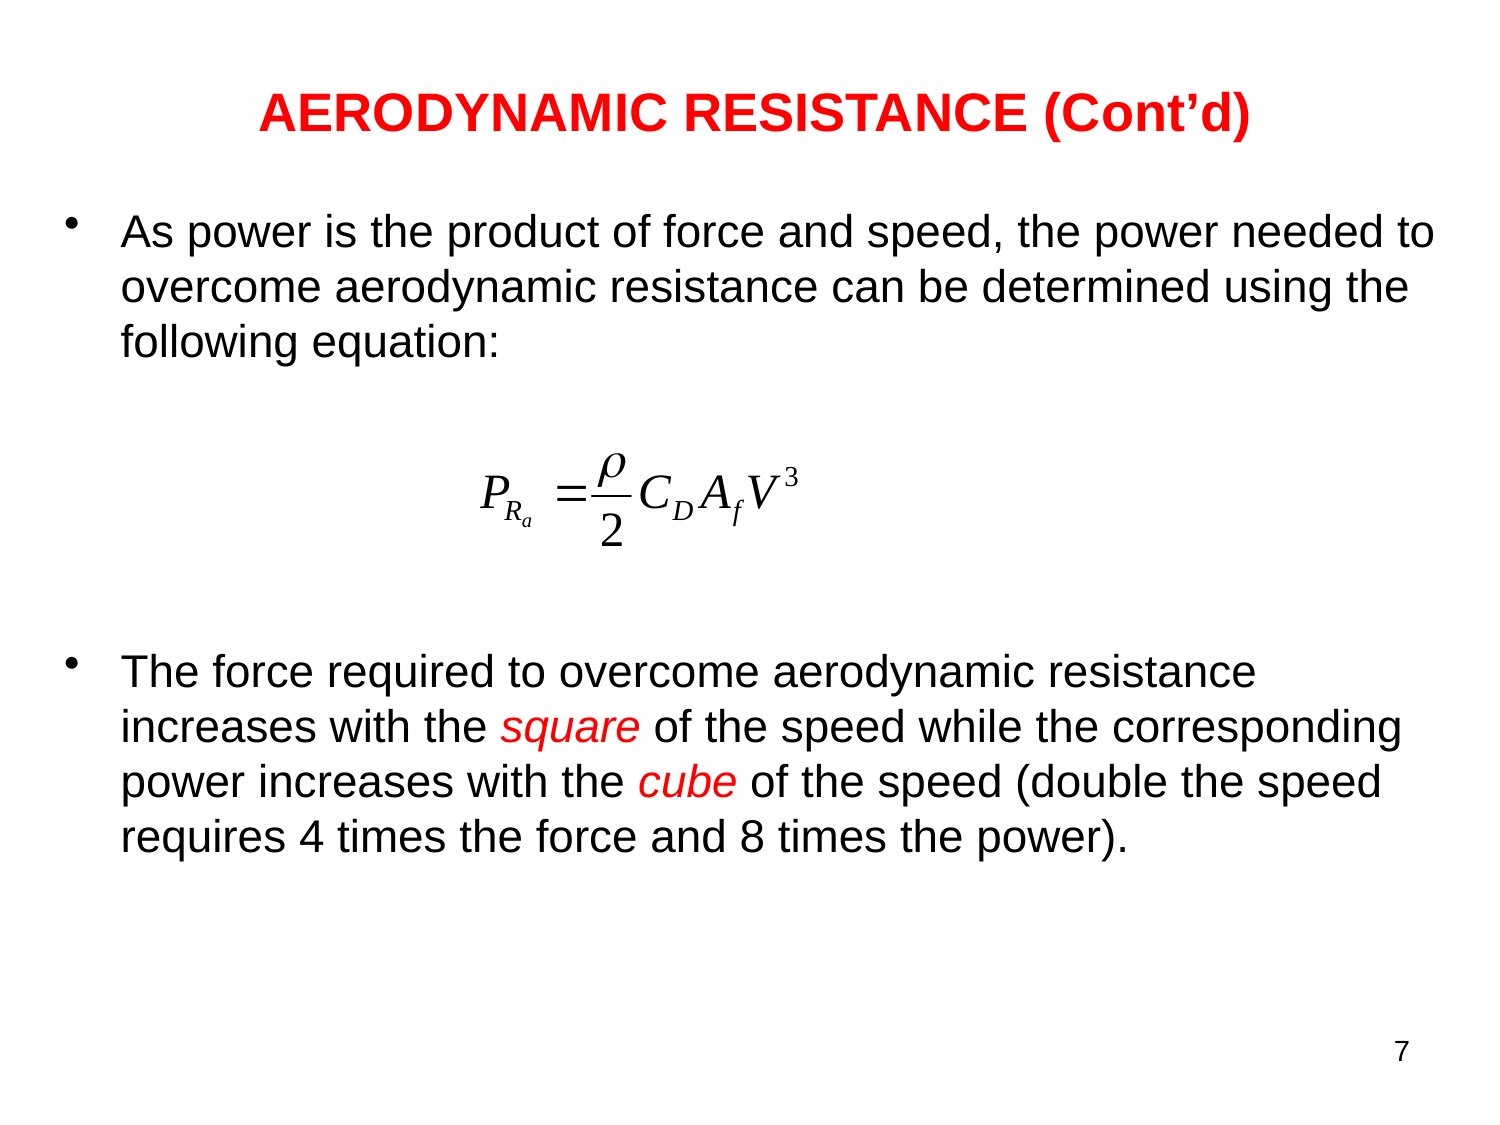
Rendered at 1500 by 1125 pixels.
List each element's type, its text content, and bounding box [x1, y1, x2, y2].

title AERODYNAMIC RESISTANCE (Cont’d) [41, 42, 1471, 177]
text_box As power is the product of force and speed, the power needed to overcome aerodynamic resistance can be determined using the following equation: The force required to overcome aerodynamic resistance increases with the square of the speed while the corresponding power increases with the cube of the speed (double the speed requires 4 times the force and 8 times the power). [49, 194, 1457, 377]
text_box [471, 429, 805, 558]
text_box 7 [1074, 1024, 1425, 1103]
